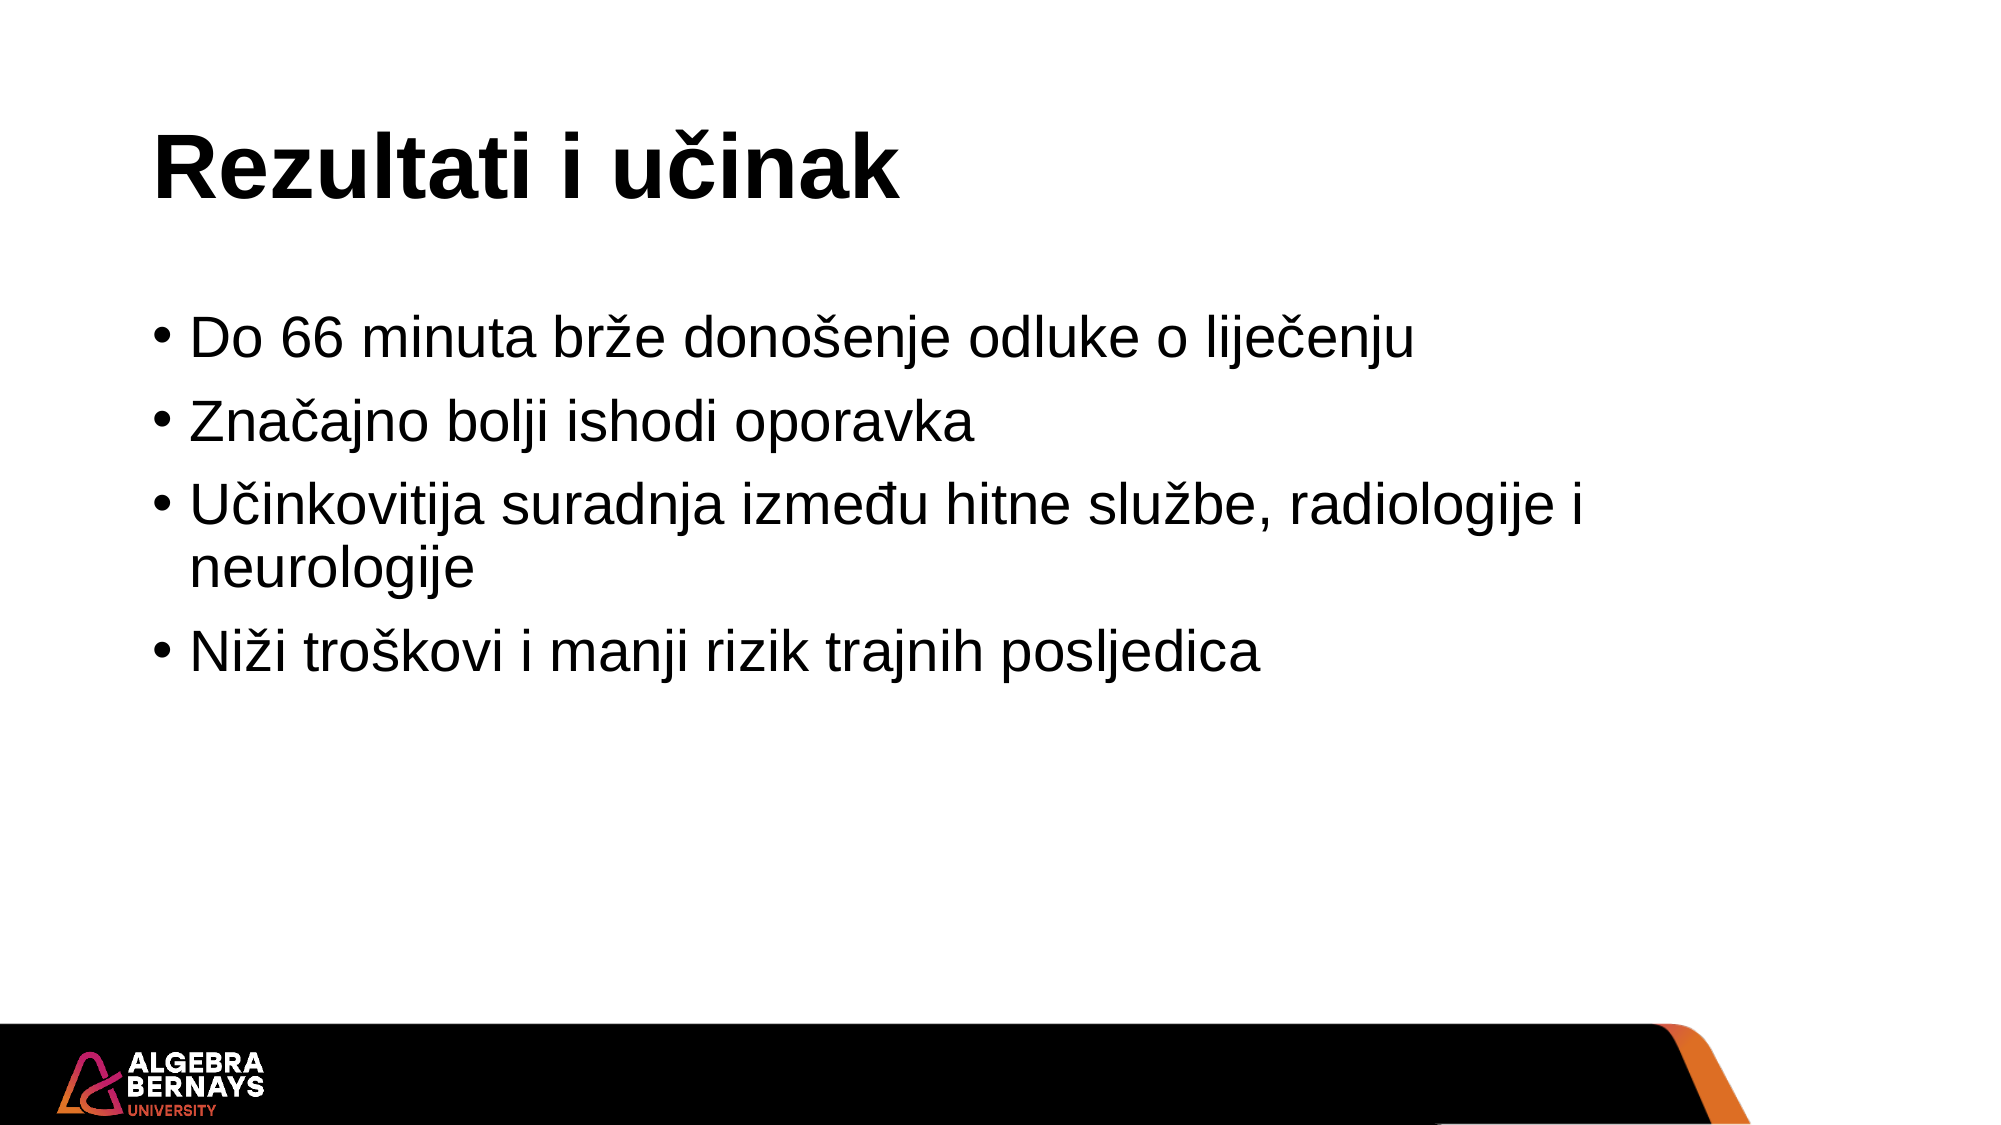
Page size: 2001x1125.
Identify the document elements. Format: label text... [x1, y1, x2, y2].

list Do 66 minuta brže donošenje odluke o liječenju Značajno bolji ishodi oporavka Učinkovitija suradnja između hitne službe, radiologije i neurologije Niži troškovi i manji rizik trajnih posljedica [137, 299, 1863, 1014]
picture [0, 1023, 1958, 1125]
title Rezultati i učinak [137, 59, 1863, 278]
